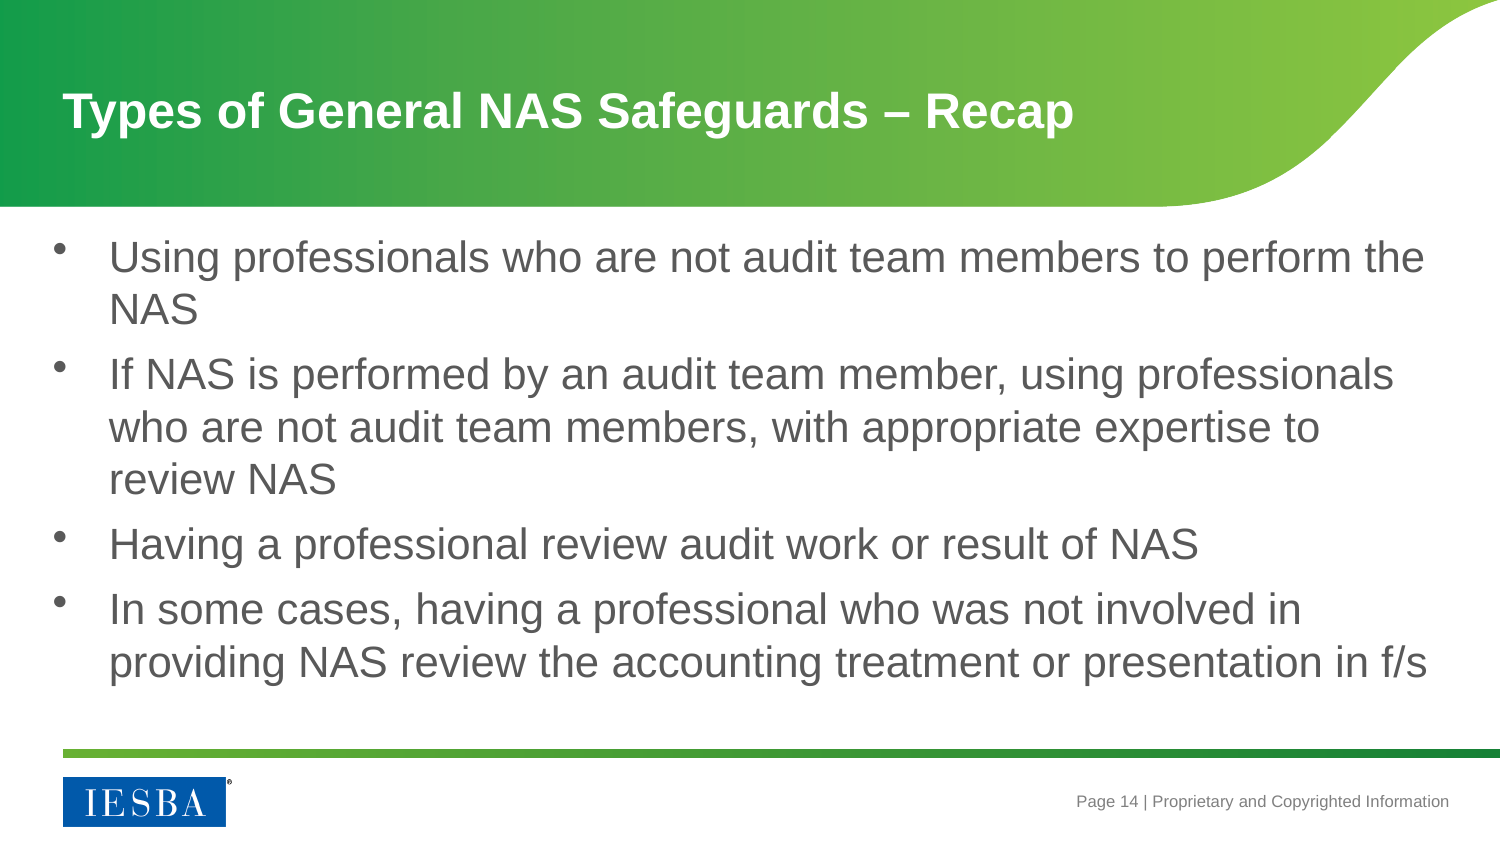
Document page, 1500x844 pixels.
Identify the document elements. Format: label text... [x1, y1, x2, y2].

title Types of General NAS Safeguards – Recap [62, 75, 1300, 142]
list Using professionals who are not audit team members to perform the NAS If NAS is performed by an audit team member, using professionals who are not audit team members, with appropriate expertise to review NAS Having a professional review audit work or result of NAS In some cases, having a professional who was not involved in providing NAS review the accounting treatment or presentation in f/s [37, 220, 1463, 747]
picture [0, 0, 1500, 207]
picture [63, 777, 232, 827]
